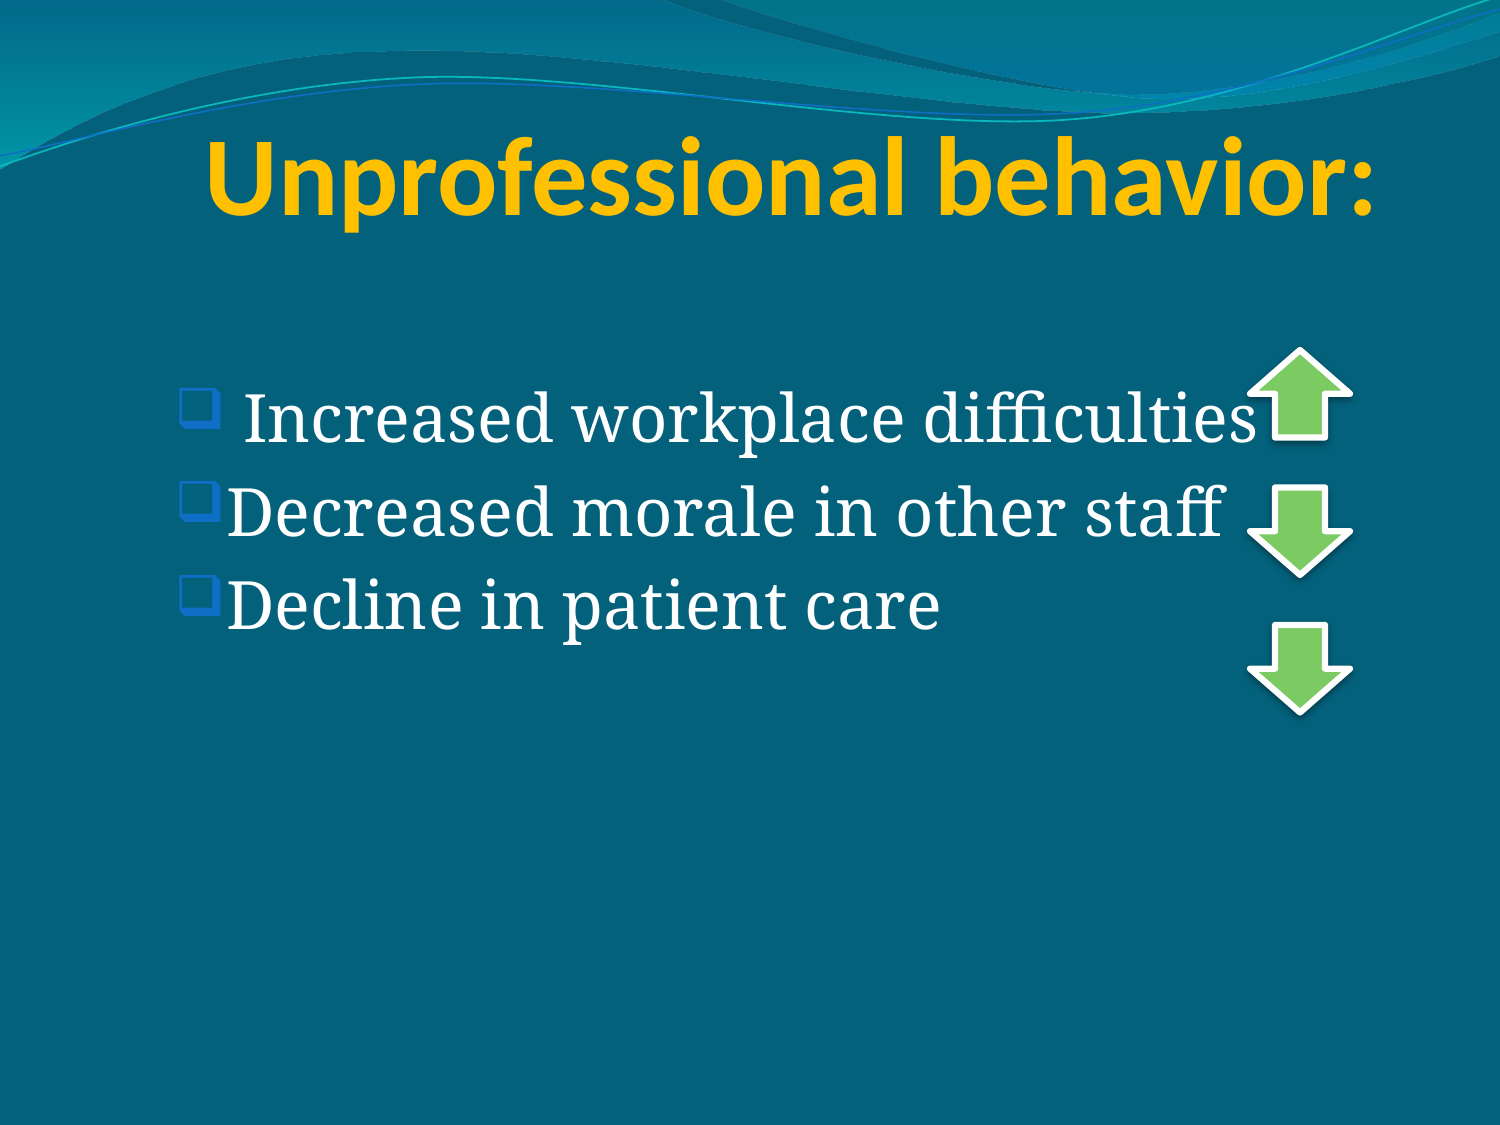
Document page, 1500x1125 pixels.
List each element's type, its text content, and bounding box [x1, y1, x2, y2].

text_box [1246, 484, 1354, 579]
subtitle Increased workplace difficulties Decreased morale in other staff Decline in patient care [99, 275, 1500, 1000]
text_box [1246, 621, 1354, 716]
text_box [1246, 346, 1354, 441]
title Unprofessional behavior: [87, 125, 1500, 238]
